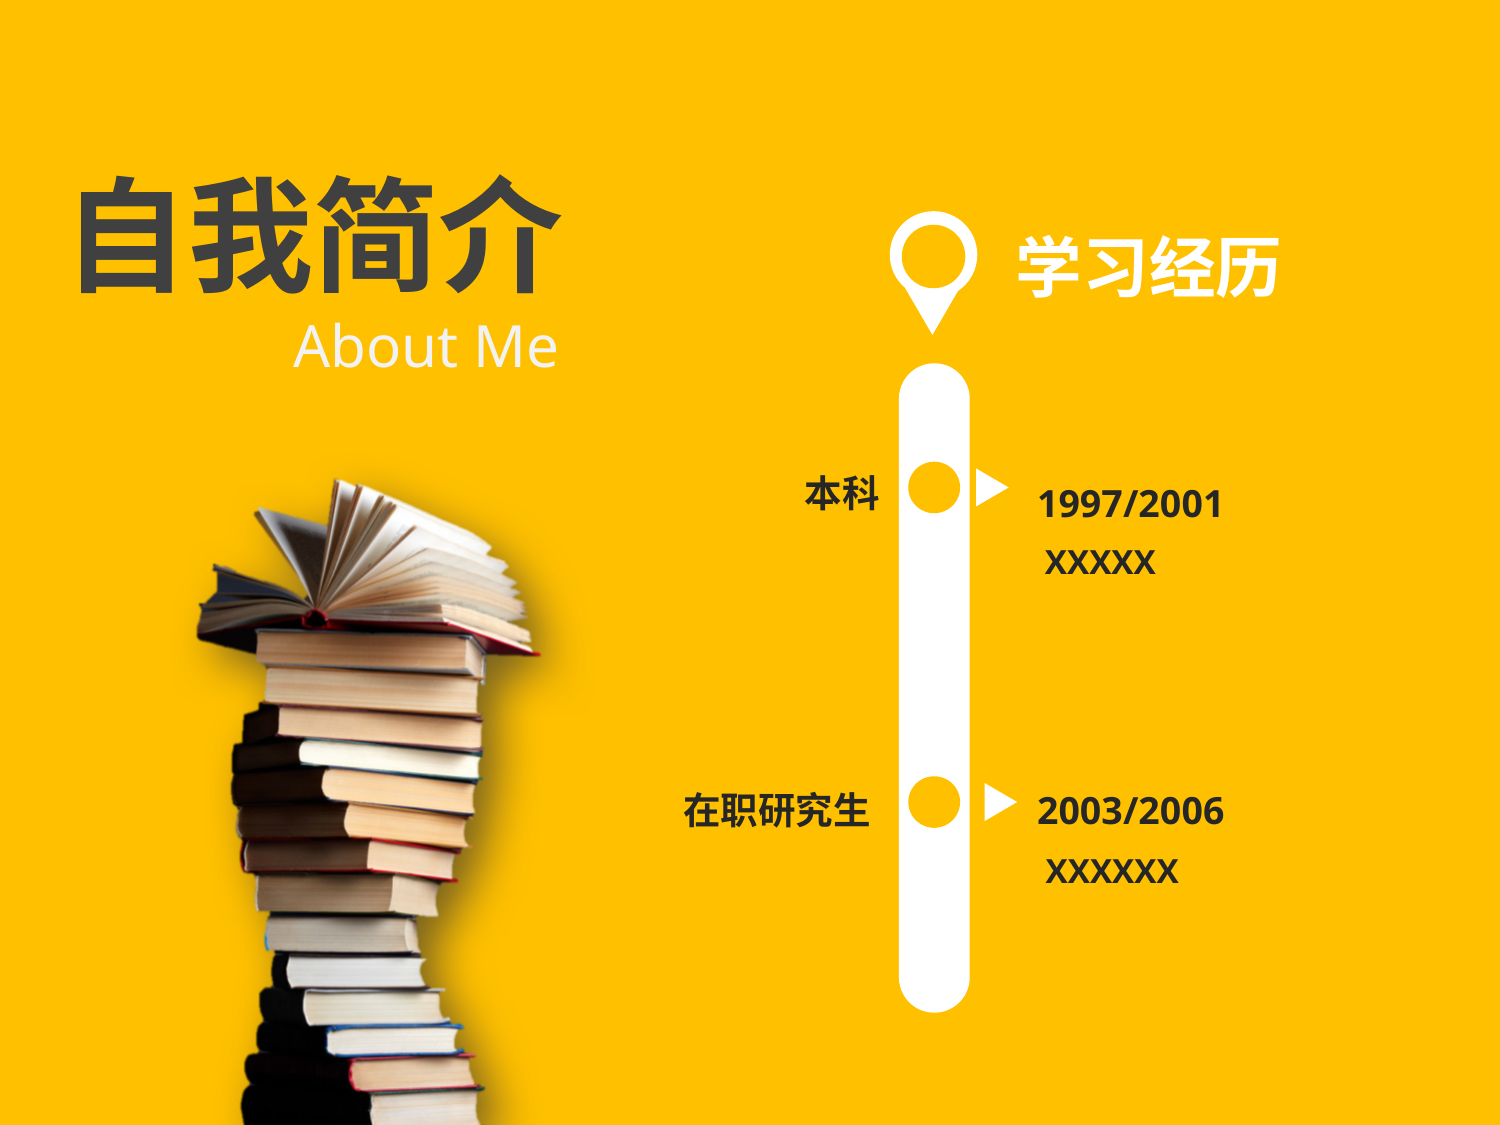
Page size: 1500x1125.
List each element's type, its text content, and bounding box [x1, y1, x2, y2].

text_box About Me [278, 327, 574, 387]
text_box 学习经历 [1001, 218, 1298, 313]
text_box [982, 781, 1020, 823]
text_box [906, 459, 963, 516]
picture [188, 453, 550, 1125]
text_box [896, 361, 972, 1015]
text_box XXXXXX [1030, 823, 1195, 898]
title 自我简介 [48, 138, 1399, 327]
text_box [906, 774, 963, 830]
text_box 在职研究生 [668, 757, 886, 840]
text_box 2003/2006 [1022, 757, 1240, 840]
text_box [889, 210, 978, 336]
text_box 本科 [789, 439, 895, 523]
text_box [973, 466, 1011, 509]
text_box 1997/2001 [1022, 449, 1240, 532]
text_box XXXXX [1030, 513, 1172, 589]
